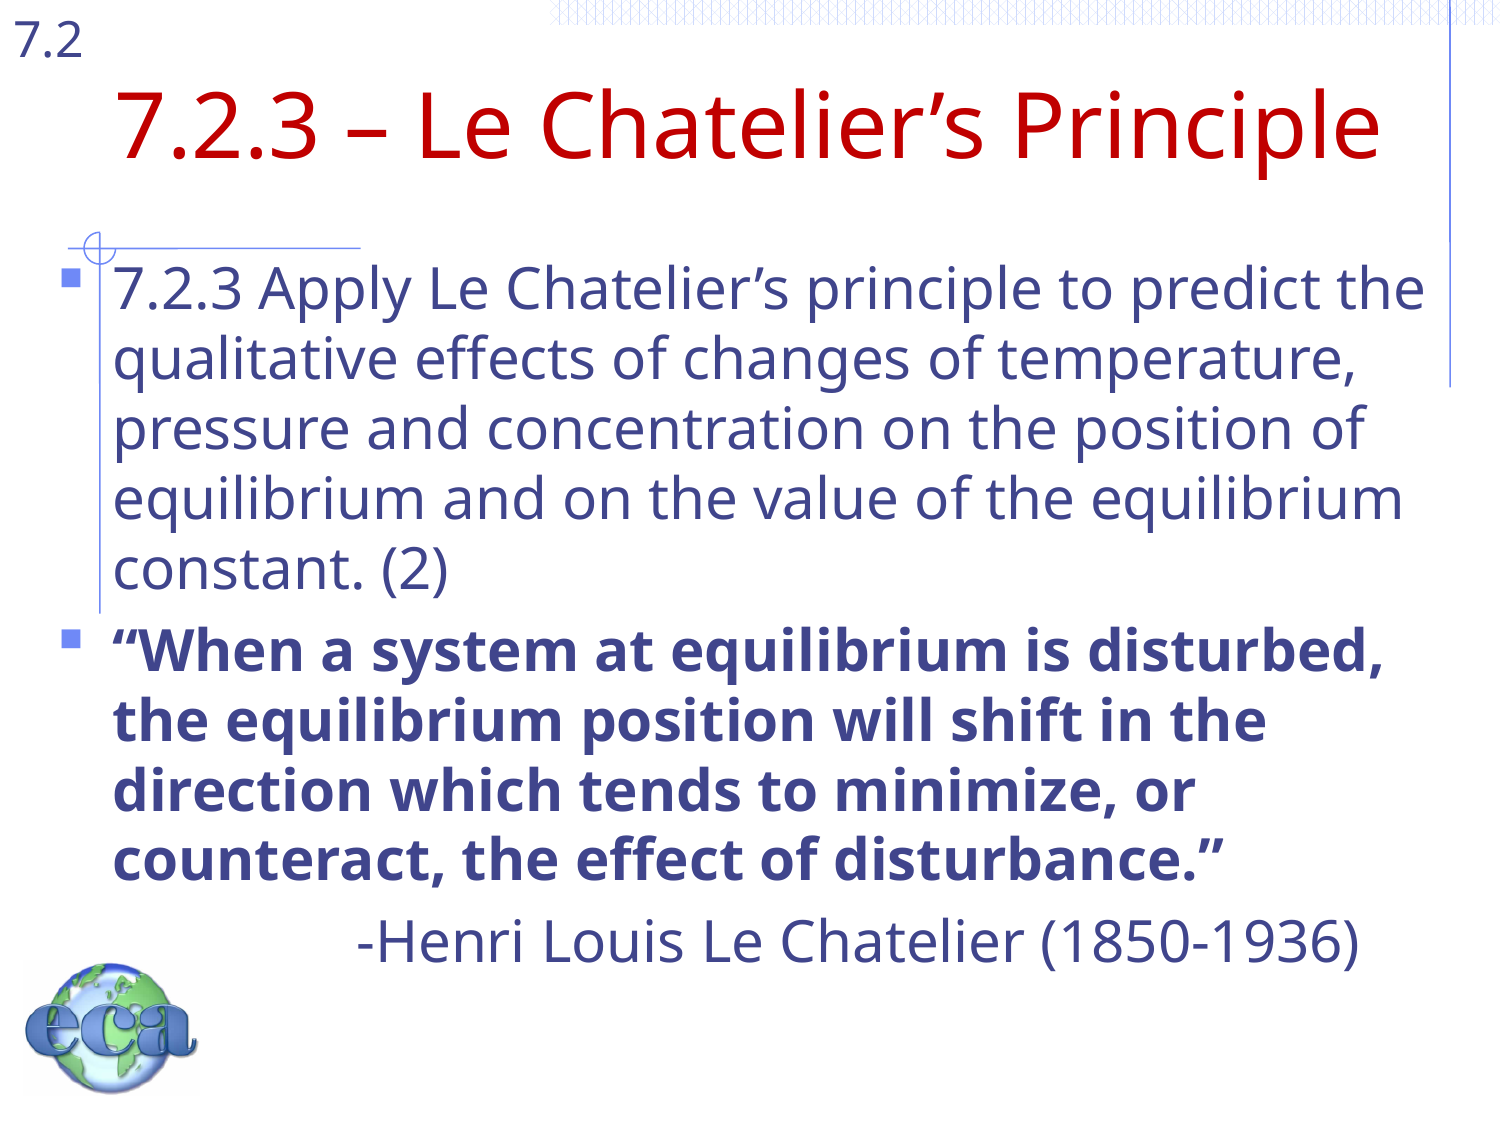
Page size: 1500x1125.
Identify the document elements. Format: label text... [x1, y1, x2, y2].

picture [23, 960, 200, 1096]
title 7.2.3 – Le Chatelier’s Principle [17, 49, 1483, 185]
list 7.2.3 Apply Le Chatelier’s principle to predict the qualitative effects of changes of temperature, pressure and concentration on the position of equilibrium and on the value of the equilibrium constant. (2) “When a system at equilibrium is disturbed, the equilibrium position will shift in the direction which tends to minimize, or counteract, the effect of disturbance.” -Henri Louis Le Chatelier (1850-1936) [41, 243, 1471, 965]
